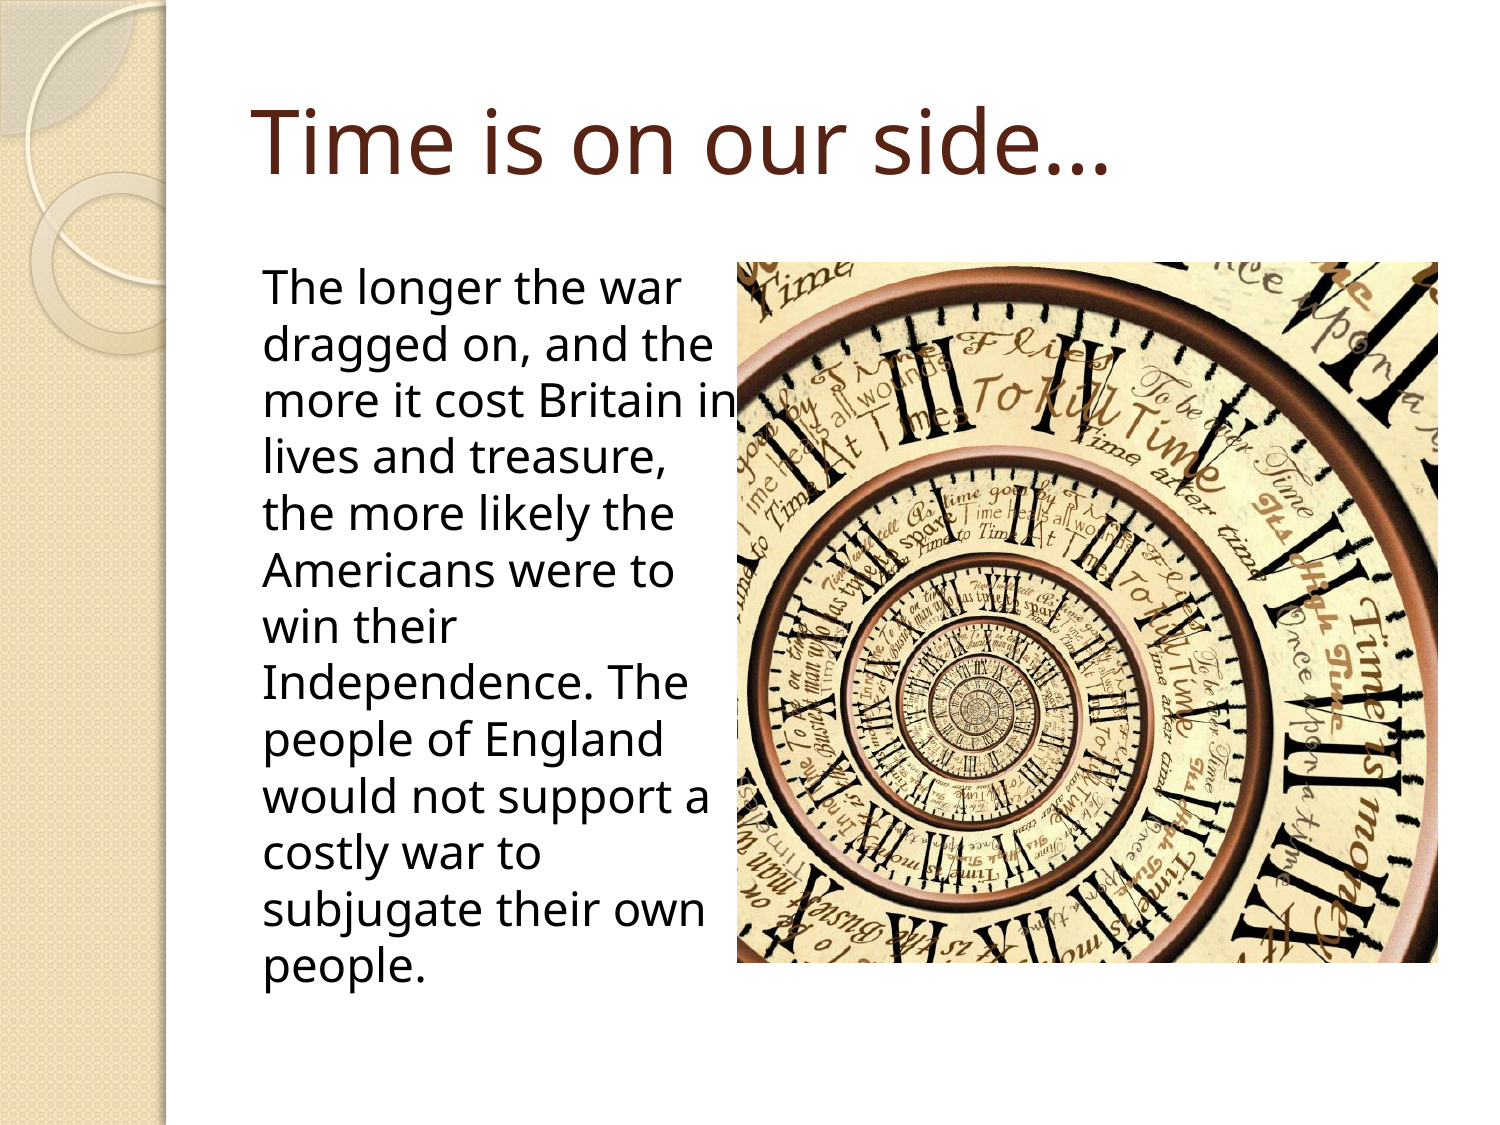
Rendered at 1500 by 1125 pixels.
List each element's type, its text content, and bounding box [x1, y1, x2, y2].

title Time is on our side… [235, 45, 1466, 233]
list The longer the war dragged on, and the more it cost Britain in lives and treasure, the more likely the Americans were to win their Independence. The people of England would not support a costly war to subjugate their own people. [235, 249, 763, 1015]
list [737, 262, 1438, 963]
